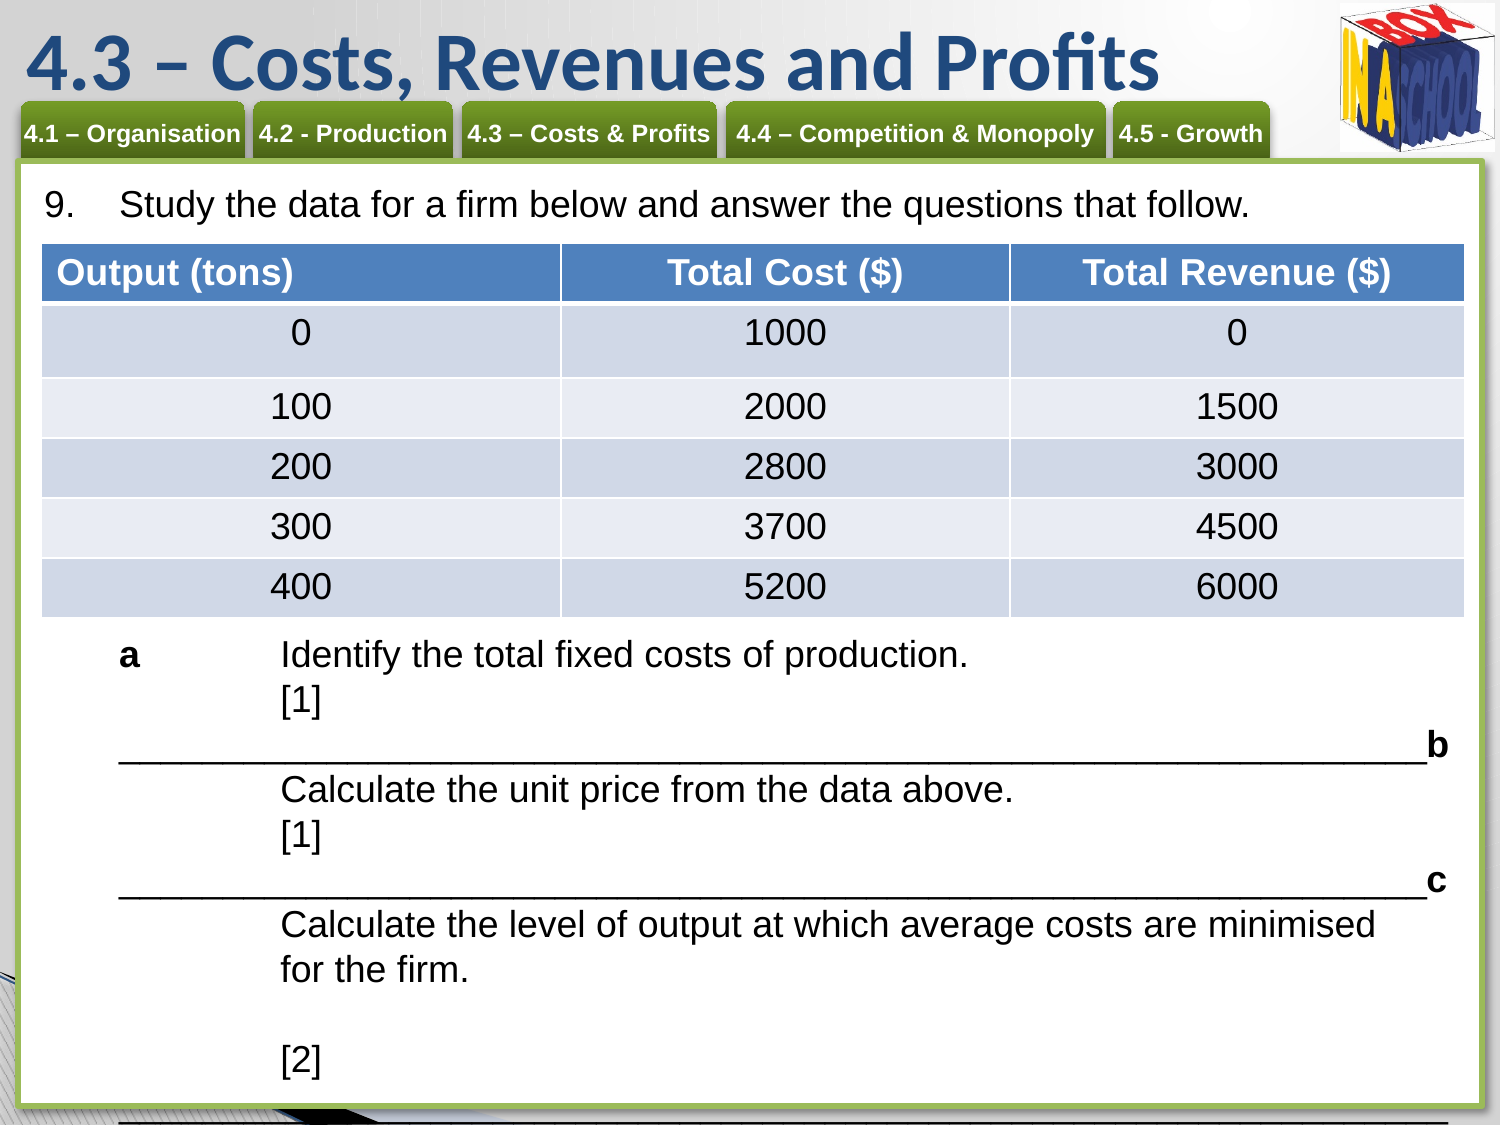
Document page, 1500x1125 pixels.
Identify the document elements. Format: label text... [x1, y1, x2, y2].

table_cell 6000 [1011, 559, 1464, 617]
table_cell 2000 [562, 379, 1009, 437]
text_box Study the data for a firm below and answer the questions that follow. a Identify the total fixed costs of production. [1] _______________________________________________________________b Calculate the unit price from the data above. [1] _______________________________________________________________c Calculate the level of output at which average costs are minimised for the firm. [2] ____________________________________________________________________________________________________________________________________________________________________________________________________________________________________________________________ [29, 172, 1465, 1125]
table_header Output (tons) [42, 244, 560, 301]
title 4.3 – Costs, Revenues and Profits [11, 11, 1465, 102]
table_header Total Cost ($) [562, 244, 1009, 301]
table_cell 200 [42, 439, 560, 497]
table_header Total Revenue ($) [1011, 244, 1464, 301]
table_cell 3700 [562, 499, 1009, 557]
table_cell 0 [42, 306, 560, 377]
table_cell 100 [42, 379, 560, 437]
table_cell 0 [1011, 306, 1464, 377]
table_cell 300 [42, 499, 560, 557]
table_cell 5200 [562, 559, 1009, 617]
table_cell 1000 [562, 306, 1009, 377]
picture [1340, 3, 1495, 152]
table_cell 400 [42, 559, 560, 617]
table_cell 2800 [562, 439, 1009, 497]
table_cell 3000 [1011, 439, 1464, 497]
table_cell 4500 [1011, 499, 1464, 557]
table_cell 1500 [1011, 379, 1464, 437]
